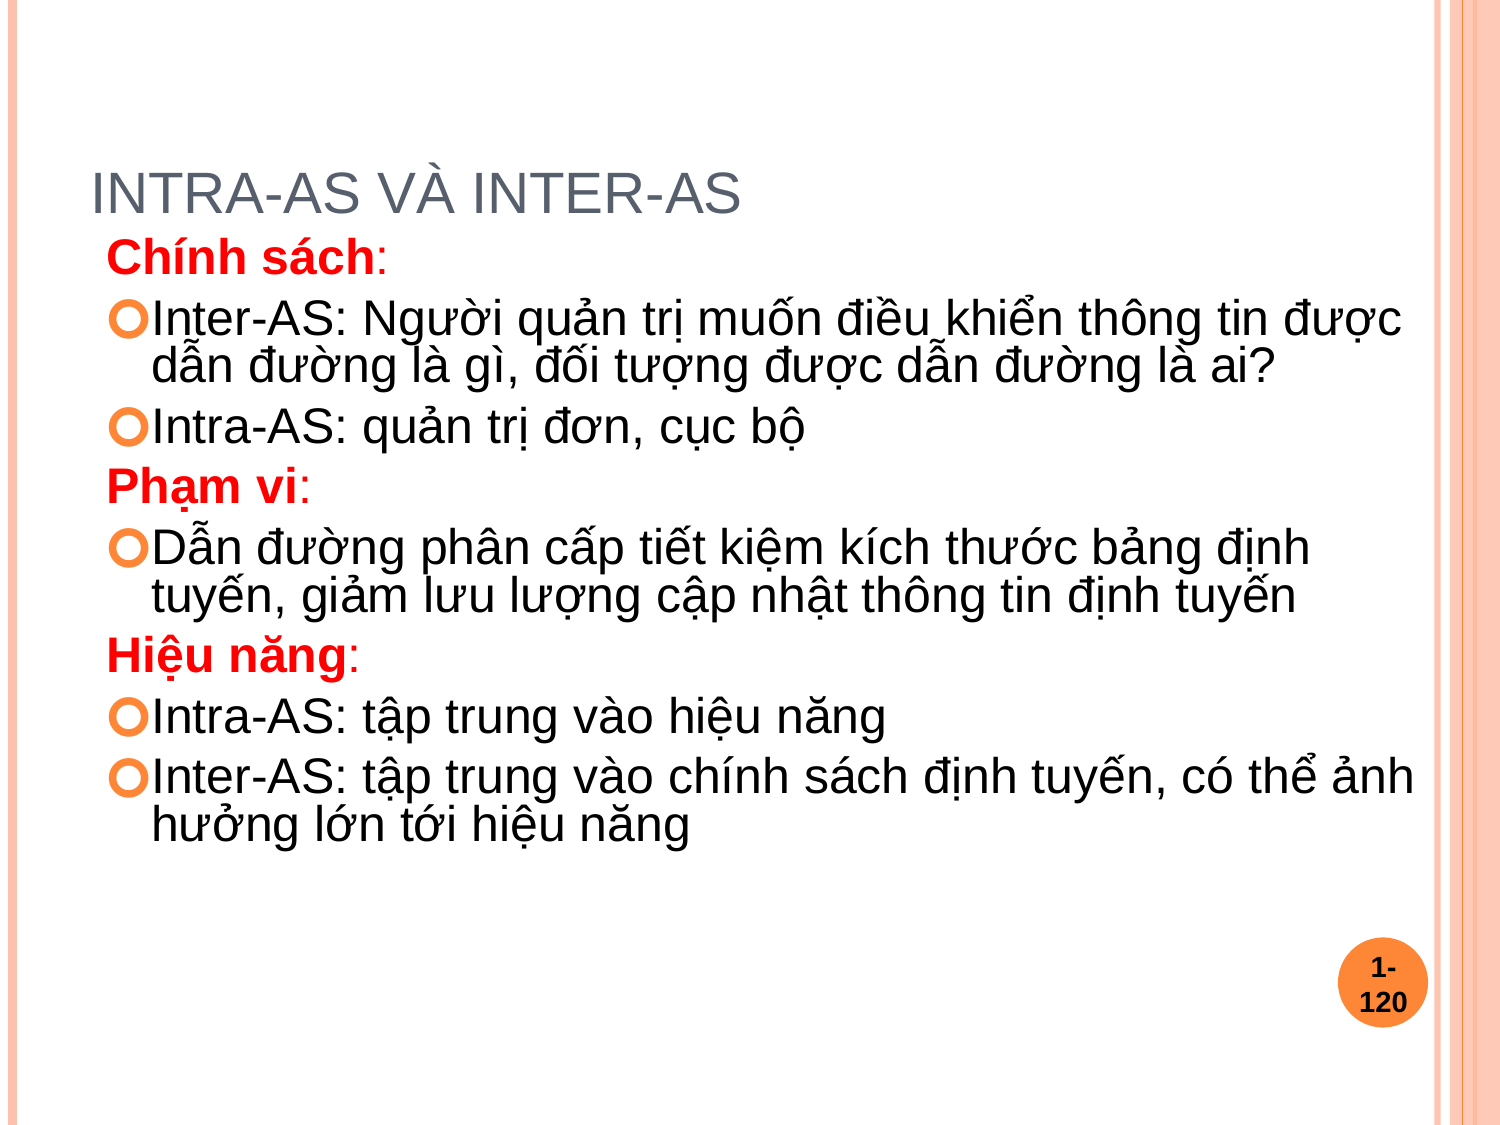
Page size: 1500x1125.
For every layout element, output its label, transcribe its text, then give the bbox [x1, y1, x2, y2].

title Intra-AS và Inter-AS [75, 45, 1300, 233]
slide_number 1-‹#› [1333, 940, 1434, 1026]
list Chính sách: Inter-AS: Người quản trị muốn điều khiển thông tin được dẫn đường là gì, đối tượng được dẫn đường là ai? Intra-AS: quản trị đơn, cục bộ Phạm vi: Dẫn đường phân cấp tiết kiệm kích thước bảng định tuyến, giảm lưu lượng cập nhật thông tin định tuyến Hiệu năng: Intra-AS: tập trung vào hiệu năng Inter-AS: tập trung vào chính sách định tuyến, có thể ảnh hưởng lớn tới hiệu năng [91, 228, 1442, 979]
